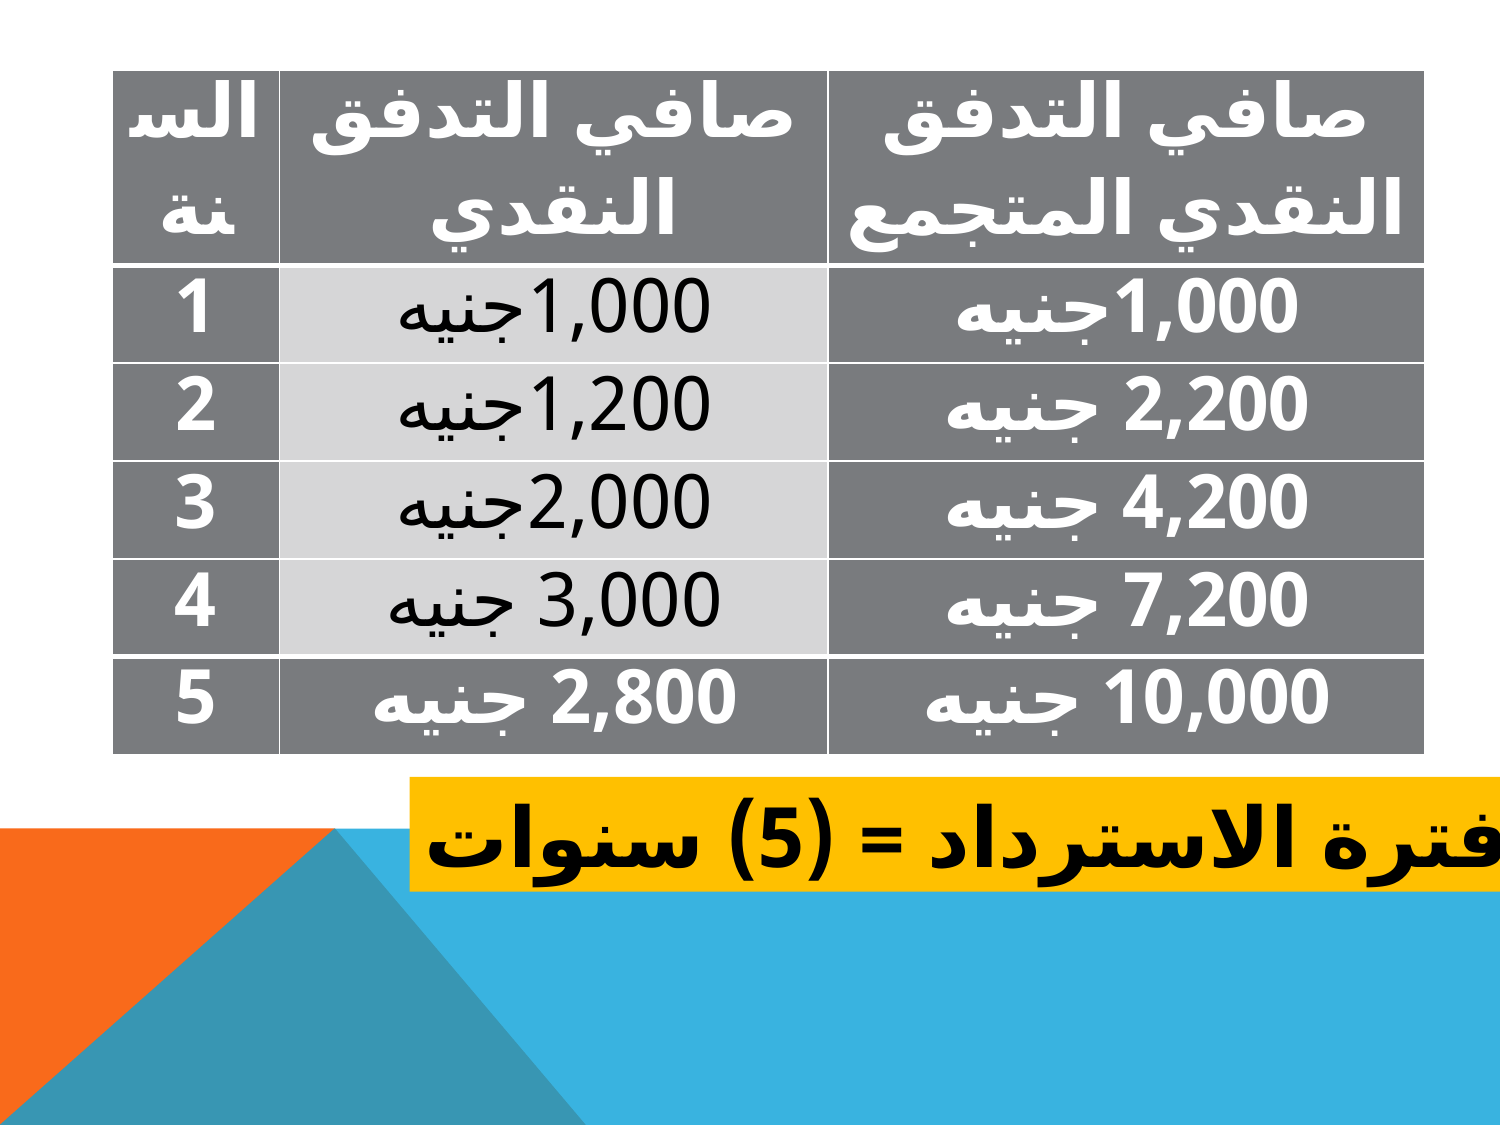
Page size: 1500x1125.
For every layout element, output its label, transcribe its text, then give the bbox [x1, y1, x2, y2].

table_cell 2,000جنيه [280, 462, 827, 558]
table_cell 1,000جنيه [829, 268, 1424, 362]
table_cell 7,200 جنيه [829, 560, 1424, 654]
table_cell 4 [113, 560, 279, 654]
table_header السنة [113, 71, 279, 263]
table_cell 2 [113, 364, 279, 460]
table_cell 2,200 جنيه [829, 364, 1424, 460]
text_box فترة الاسترداد = (5) سنوات [409, 776, 1500, 892]
table_cell 1 [113, 268, 279, 362]
table_cell 5 [113, 659, 279, 754]
table_cell 2,800 جنيه [280, 659, 827, 754]
table_cell 1,000جنيه [280, 268, 827, 362]
table_cell 3 [113, 462, 279, 558]
table_cell 1,200جنيه [280, 364, 827, 460]
table_header صافي التدفق النقدي المتجمع [829, 71, 1424, 263]
table_header صافي التدفق النقدي [280, 71, 827, 263]
table_cell 3,000 جنيه [280, 560, 827, 654]
table_cell 4,200 جنيه [829, 462, 1424, 558]
table_cell 10,000 جنيه [829, 659, 1424, 754]
